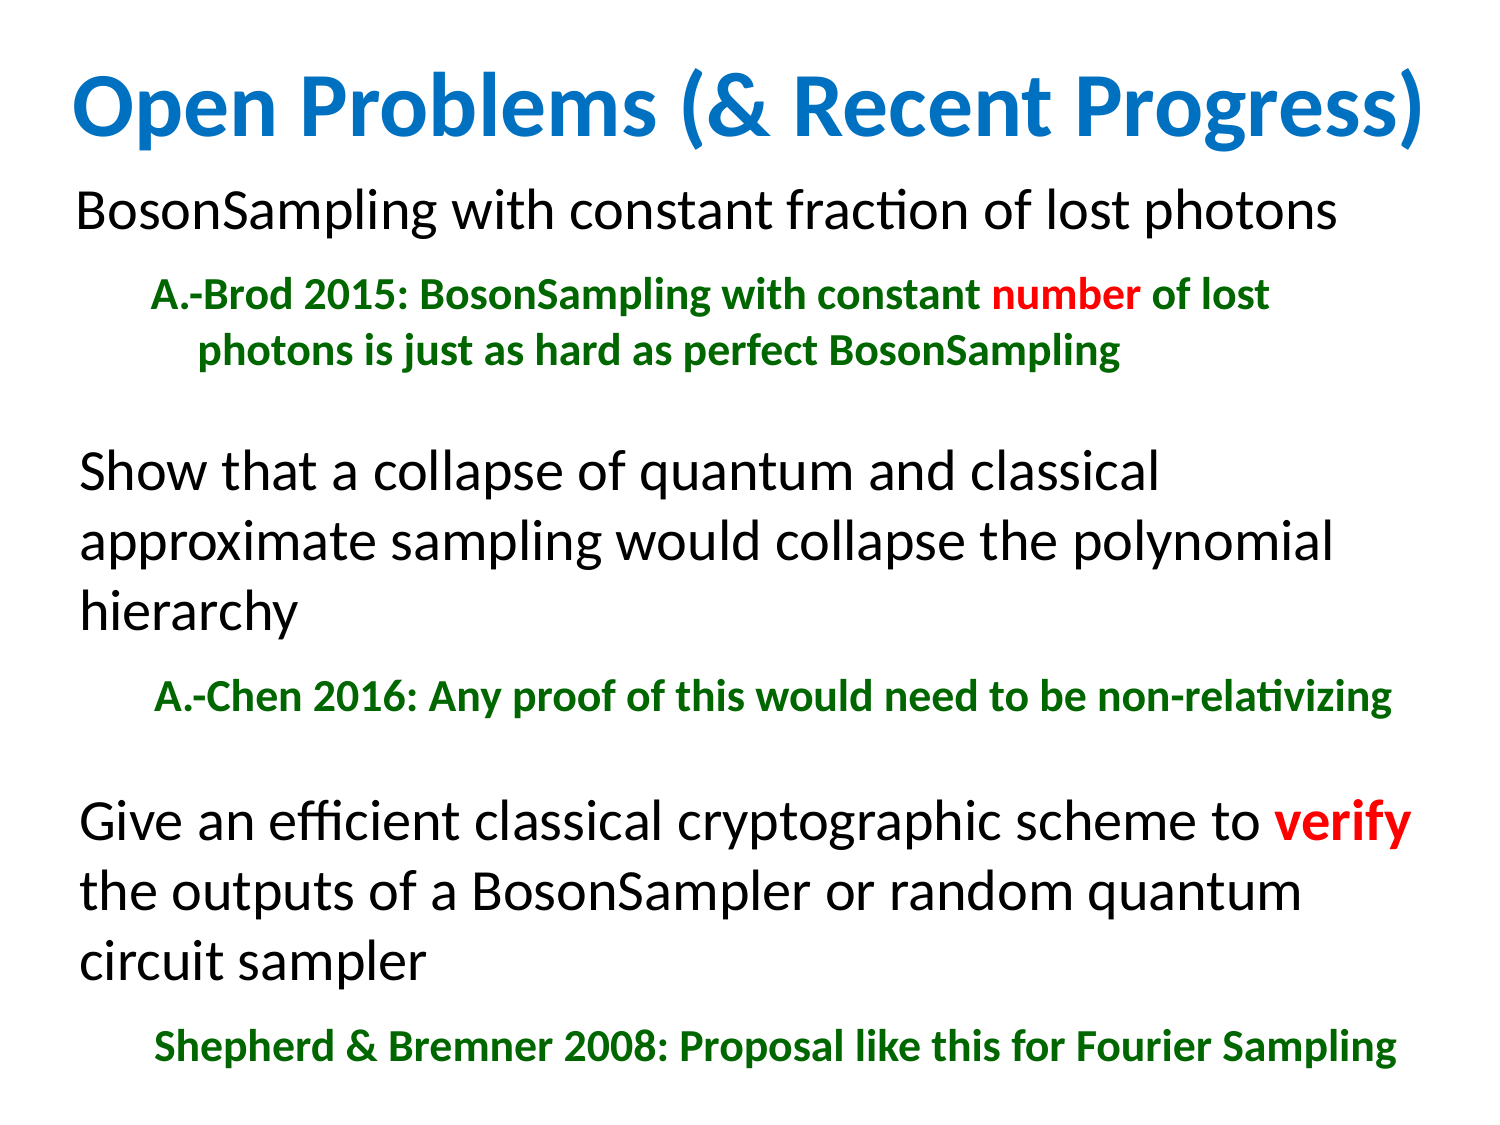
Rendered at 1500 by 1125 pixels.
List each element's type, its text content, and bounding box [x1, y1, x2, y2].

text_box Give an efficient classical cryptographic scheme to verify the outputs of a BosonSampler or random quantum circuit sampler Shepherd & Bremner 2008: Proposal like this for Fourier Sampling [64, 774, 1454, 1078]
text_box Show that a collapse of quantum and classical approximate sampling would collapse the polynomial hierarchy A.-Chen 2016: Any proof of this would need to be non-relativizing [64, 424, 1454, 728]
text_box Open Problems (& Recent Progress) [37, 37, 1463, 163]
text_box BosonSampling with constant fraction of lost photons A.-Brod 2015: BosonSampling with constant number of lost photons is just as hard as perfect BosonSampling [60, 163, 1450, 382]
